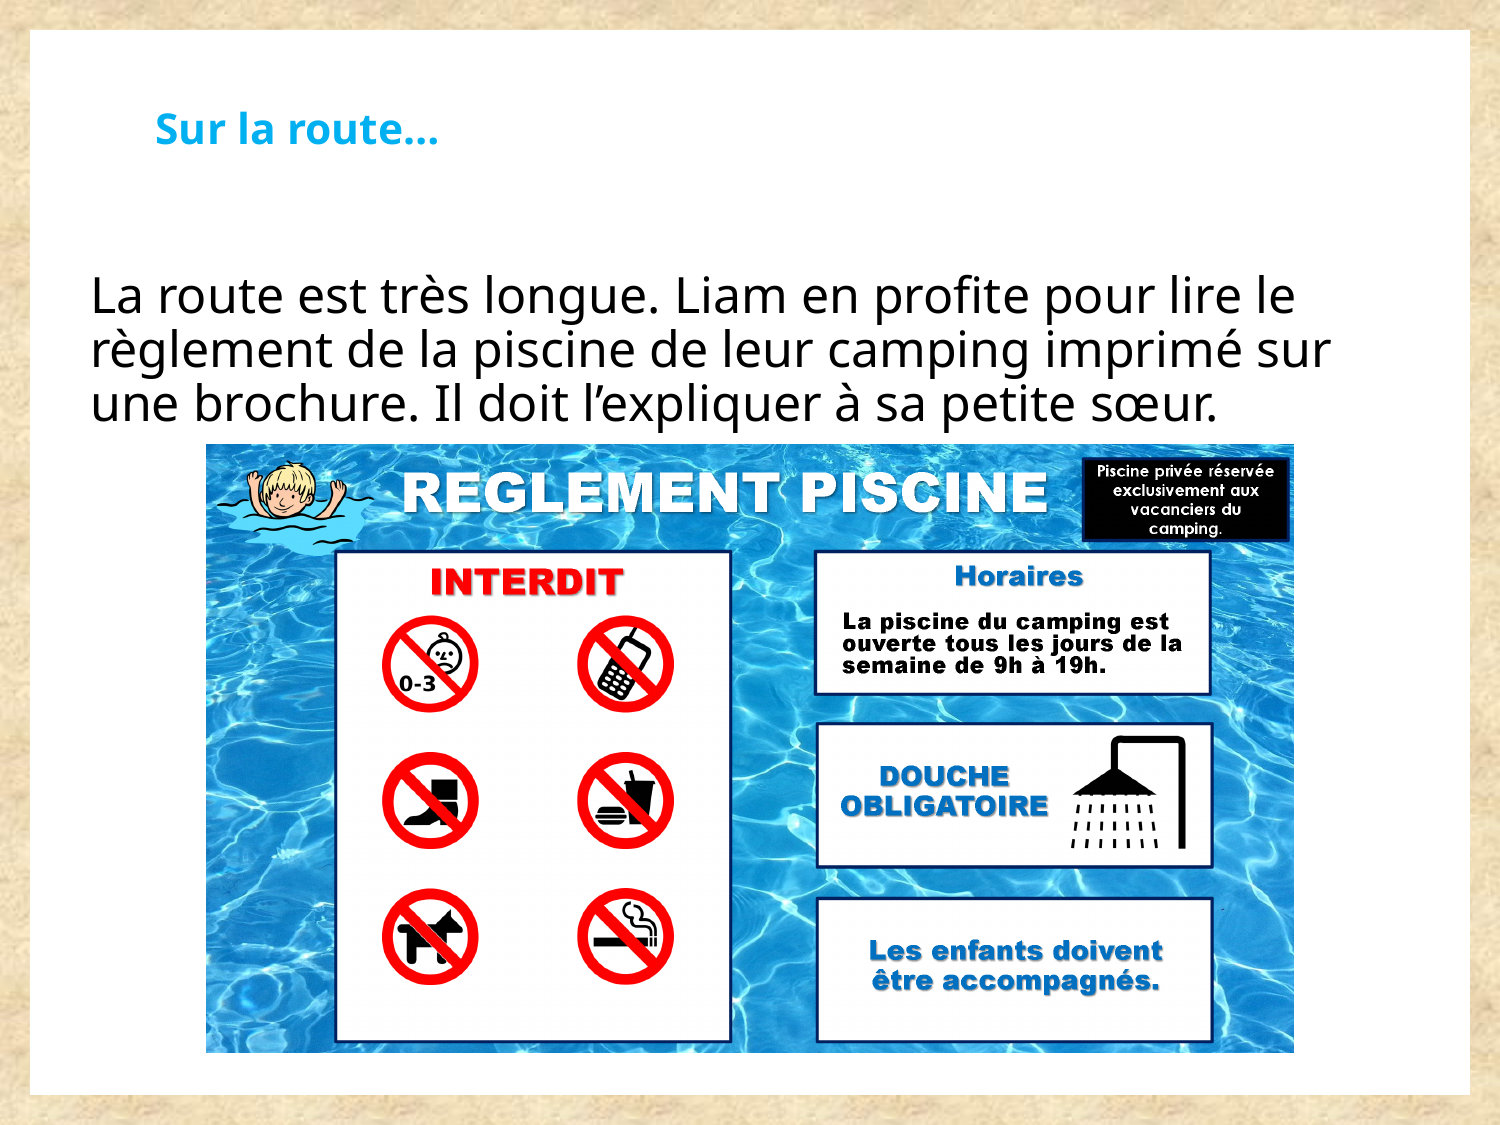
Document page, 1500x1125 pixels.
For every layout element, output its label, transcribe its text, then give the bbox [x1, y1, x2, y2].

title Sur la route… [140, 99, 1356, 161]
list La route est très longue. Liam en profite pour lire le règlement de la piscine de leur camping imprimé sur une brochure. Il doit l’expliquer à sa petite sœur. [75, 262, 1425, 988]
picture [0, 0, 1500, 1125]
